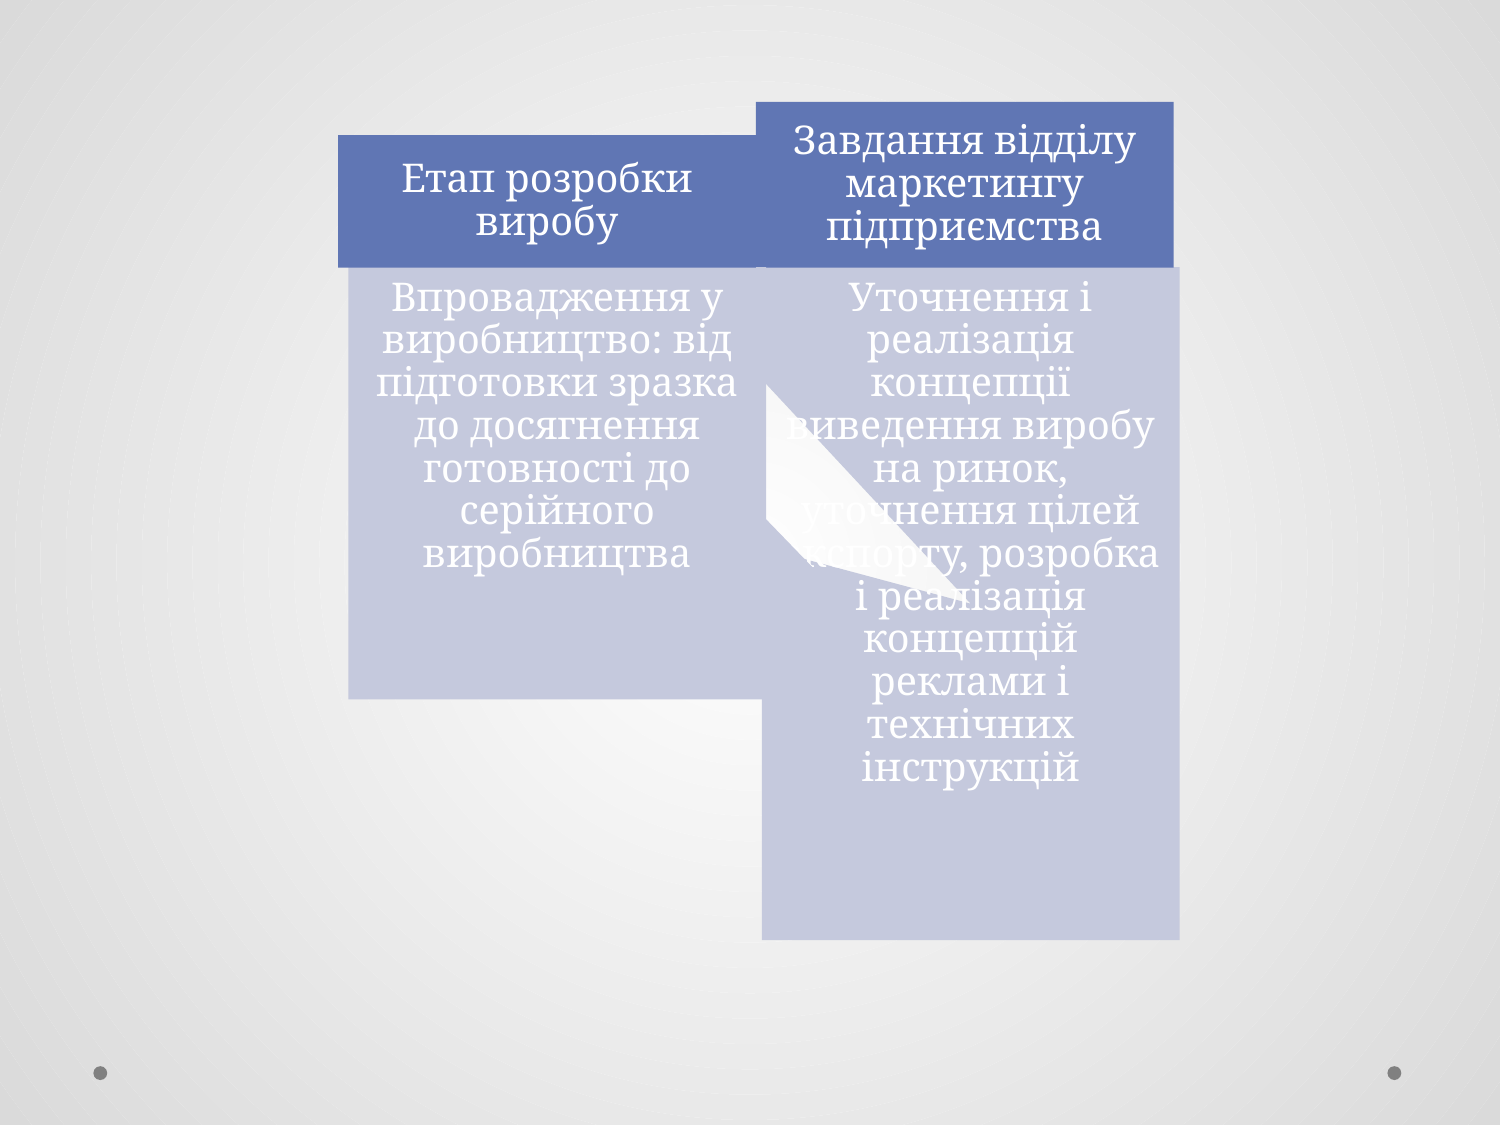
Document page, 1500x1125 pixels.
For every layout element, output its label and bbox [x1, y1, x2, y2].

text_box [52, 54, 1459, 1083]
